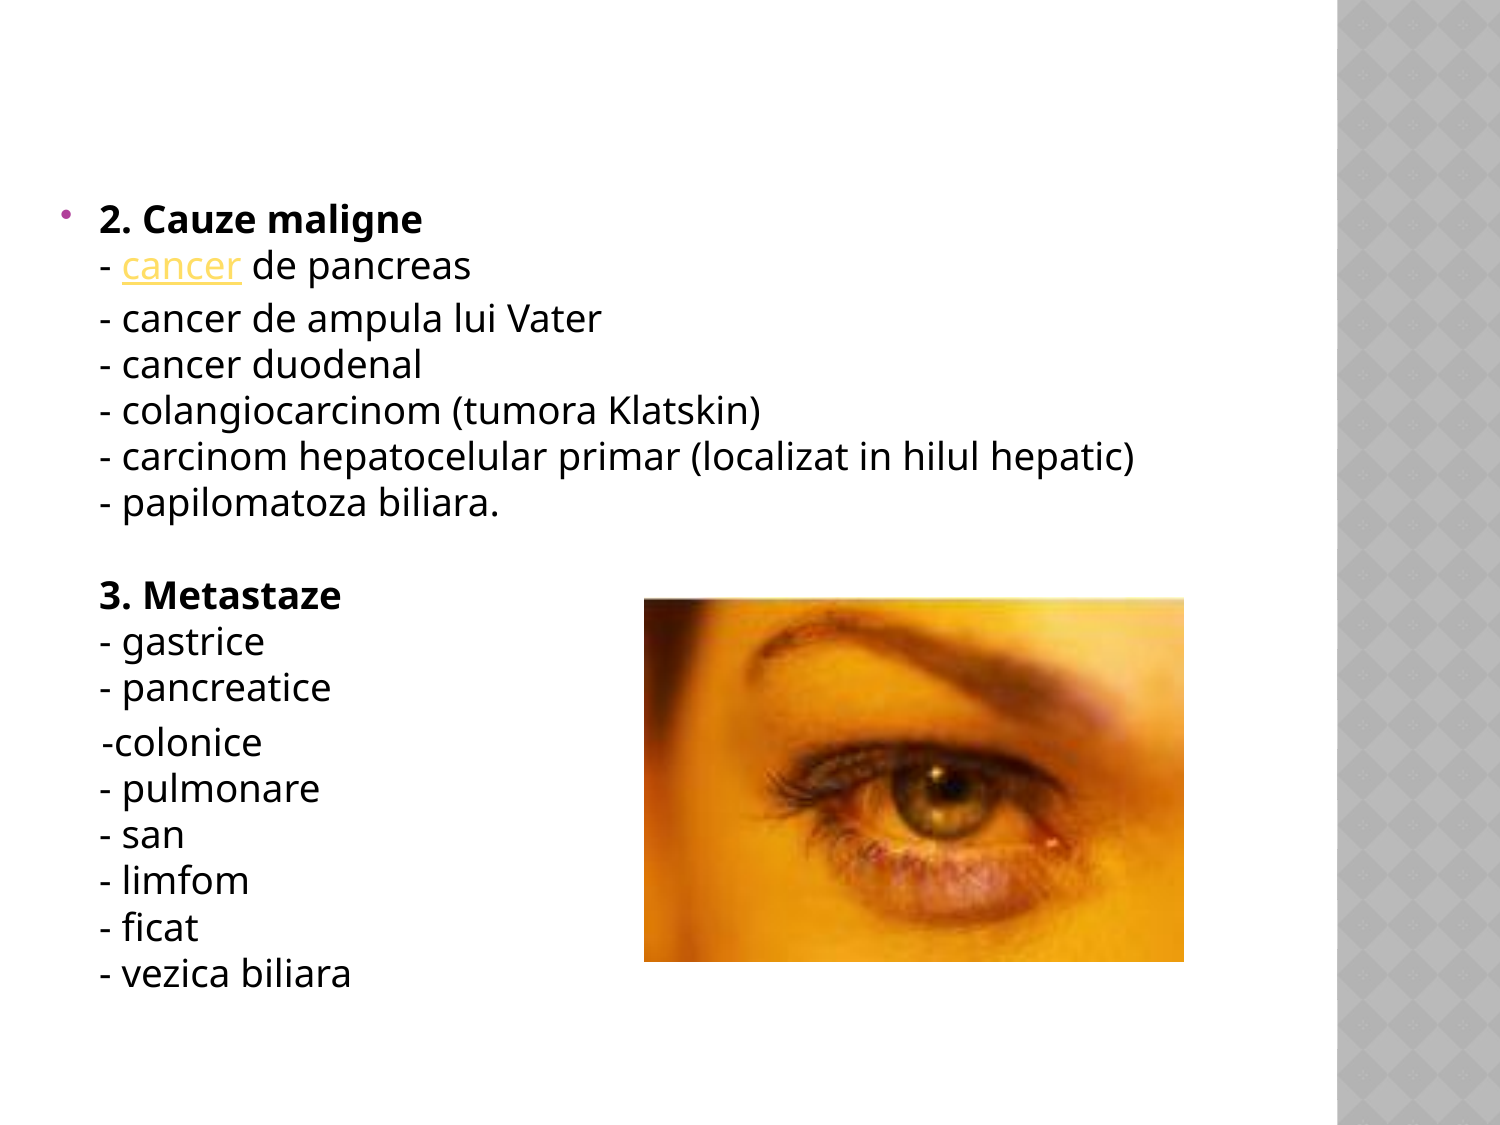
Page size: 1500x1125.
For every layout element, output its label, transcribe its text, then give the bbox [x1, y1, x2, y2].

picture [644, 597, 1184, 963]
list 2. Cauze maligne - cancer de pancreas - cancer de ampula lui Vater - cancer duodenal - colangiocarcinom (tumora Klatskin) - carcinom hepatocelular primar (localizat in hilul hepatic) - papilomatoza biliara. 3. Metastaze - gastrice - pancreatice -colonice - pulmonare - san - limfom - ficat - vezica biliara [46, 187, 1263, 1059]
